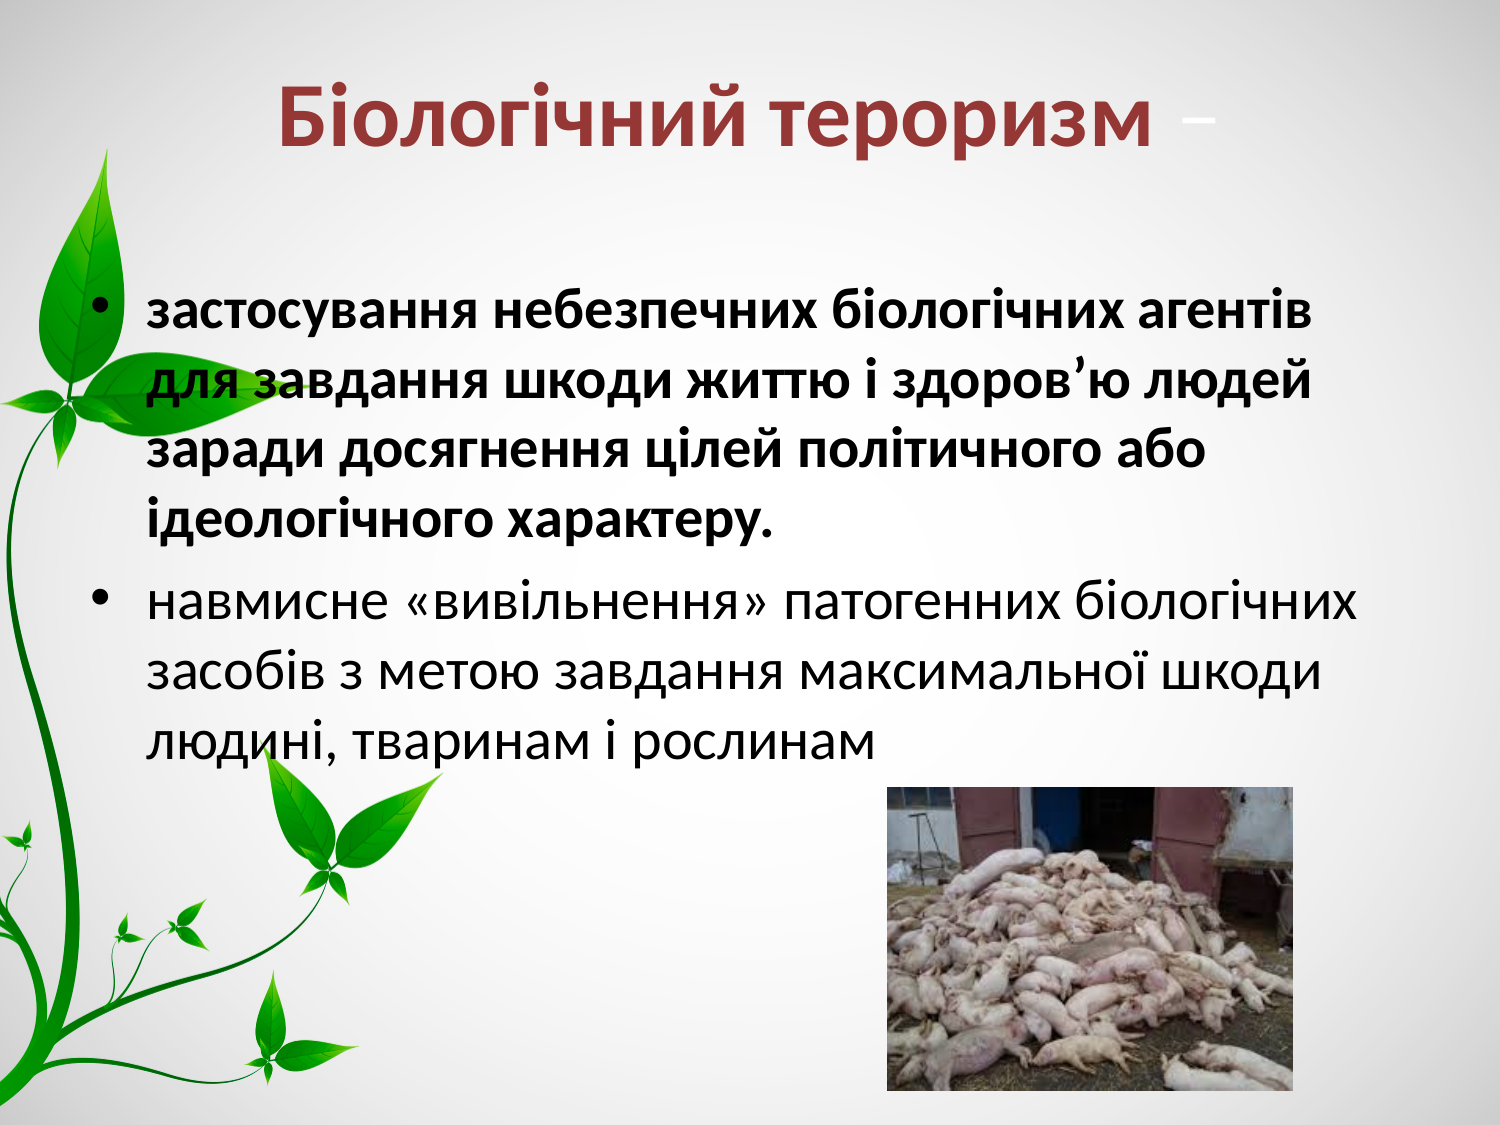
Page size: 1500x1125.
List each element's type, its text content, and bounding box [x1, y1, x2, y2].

list застосування небезпечних біологічних агентів для завдання шкоди життю і здоров’ю людей заради досягнення цілей політичного або ідеологічного характеру. навмисне «вивільнення» патогенних біологічних засобів з метою завдання максимальної шкоди людині, тваринам і рослинам [75, 262, 1425, 1005]
title Біологічний тероризм – [75, 24, 1425, 195]
picture [0, 0, 1500, 1125]
